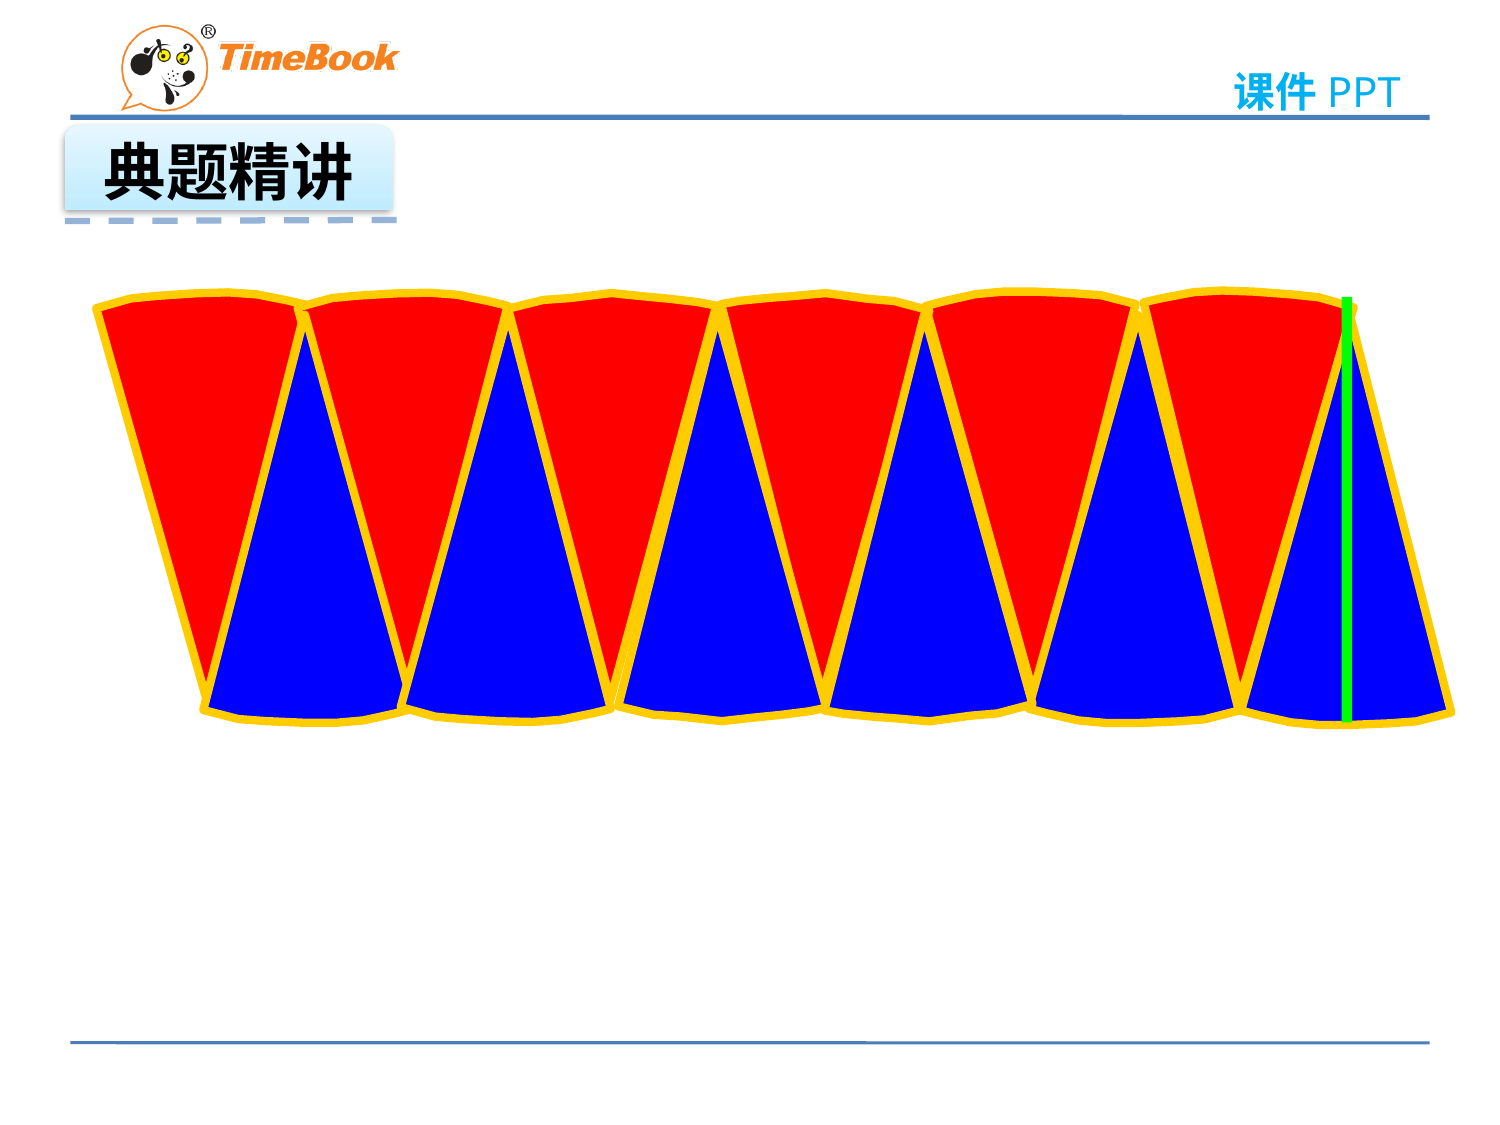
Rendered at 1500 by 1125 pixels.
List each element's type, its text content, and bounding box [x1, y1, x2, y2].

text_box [250, 332, 1405, 744]
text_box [147, 270, 1302, 682]
text_box 典题精讲 [64, 124, 394, 212]
picture [118, 22, 408, 113]
